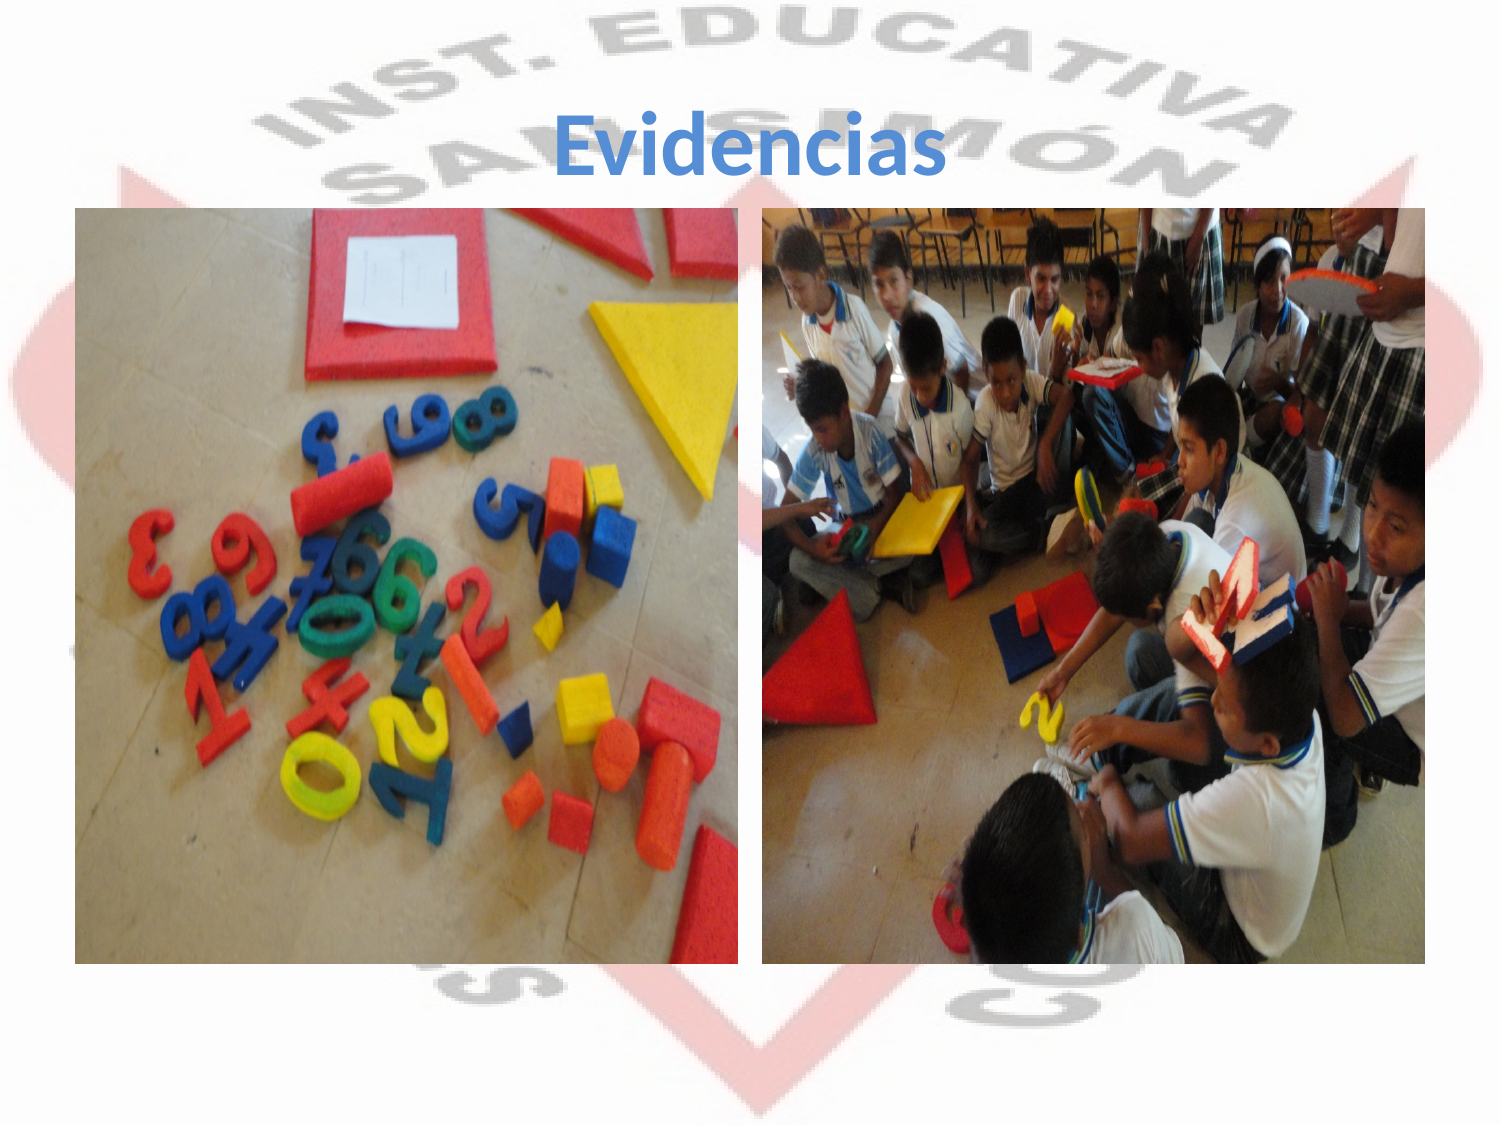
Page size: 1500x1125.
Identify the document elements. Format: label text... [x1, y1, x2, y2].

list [762, 207, 1426, 965]
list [74, 207, 738, 965]
title Evidencias [75, 45, 1425, 233]
